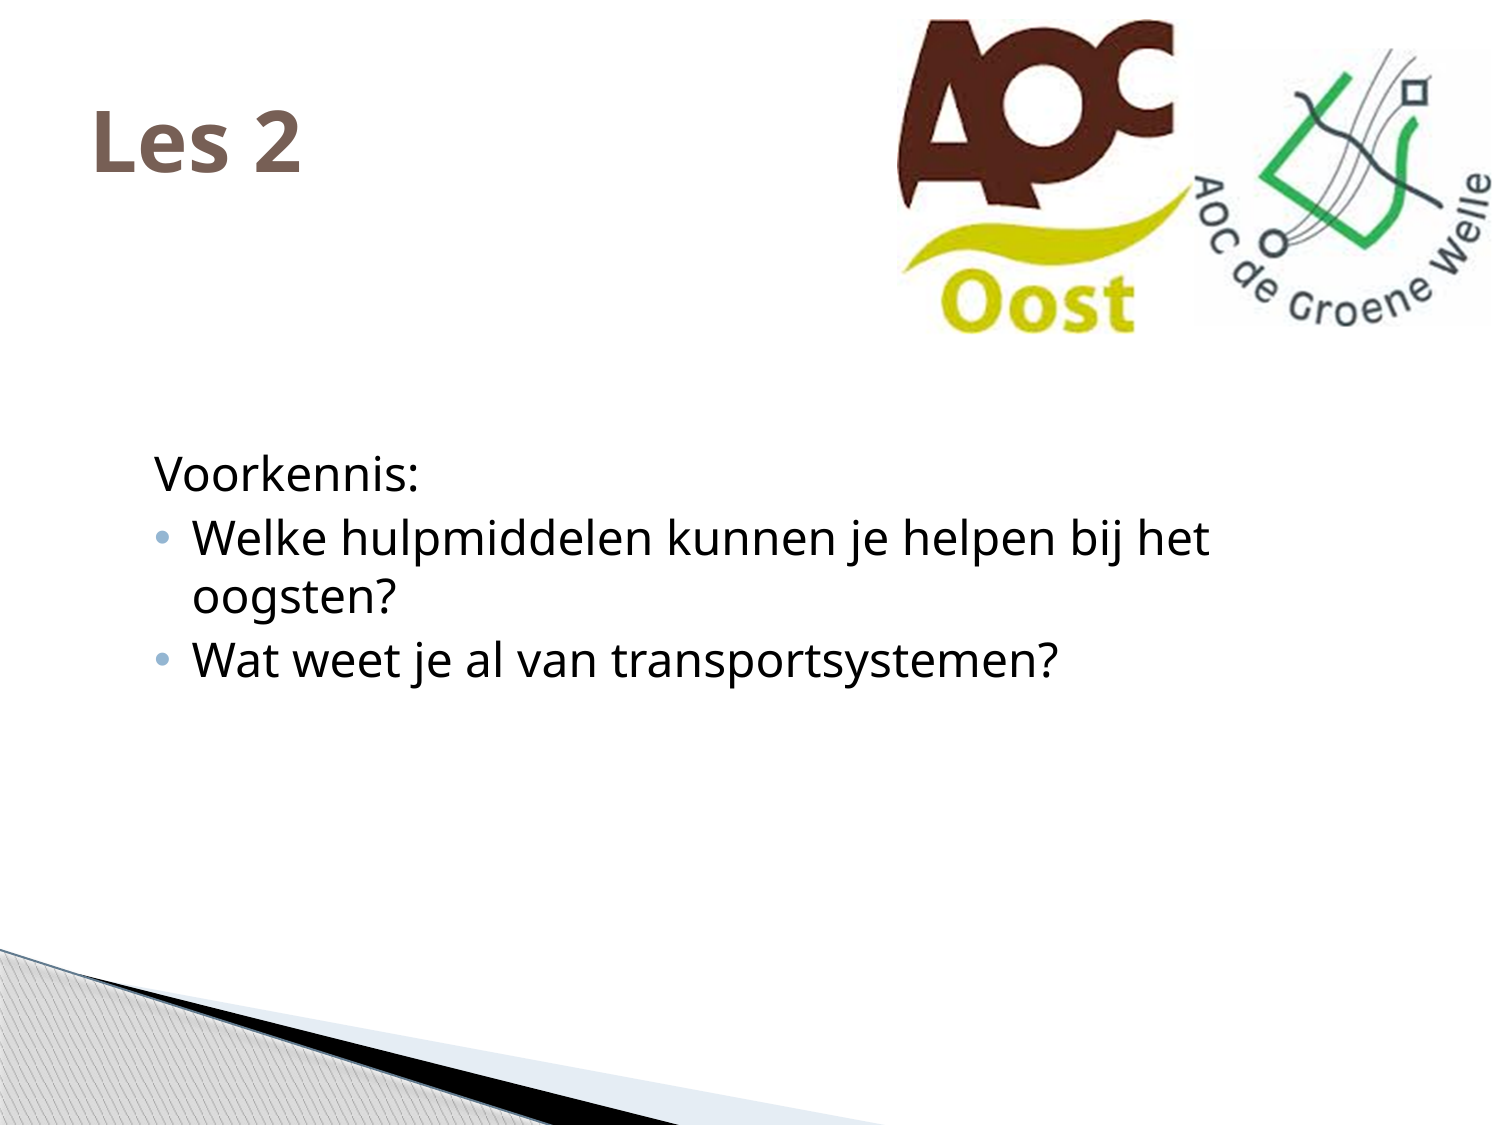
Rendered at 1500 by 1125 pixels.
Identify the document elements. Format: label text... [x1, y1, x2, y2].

picture [897, 18, 1500, 357]
title Les 2 [75, 45, 891, 233]
list Voorkennis: Welke hulpmiddelen kunnen je helpen bij het oogsten? Wat weet je al van transportsystemen? [75, 243, 1425, 986]
